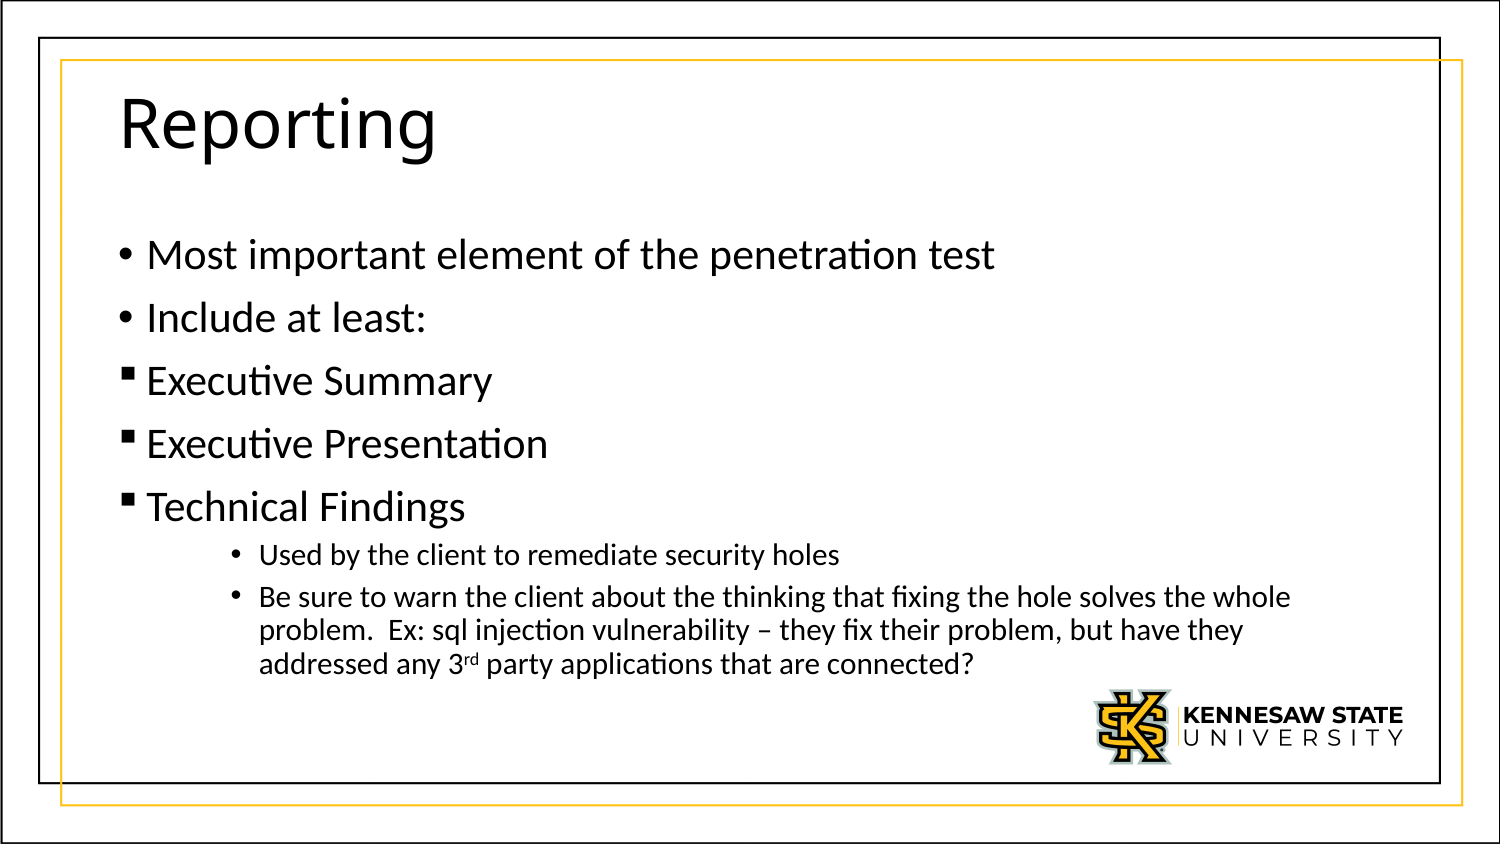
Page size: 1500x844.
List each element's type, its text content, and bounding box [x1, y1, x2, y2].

list Most important element of the penetration test Include at least: Executive Summary Executive Presentation Technical Findings Used by the client to remediate security holes Be sure to warn the client about the thinking that fixing the hole solves the whole problem. Ex: sql injection vulnerability – they fix their problem, but have they addressed any 3rd party applications that are connected? [103, 224, 1397, 760]
title Reporting [103, 44, 1397, 208]
picture [0, 0, 1500, 844]
